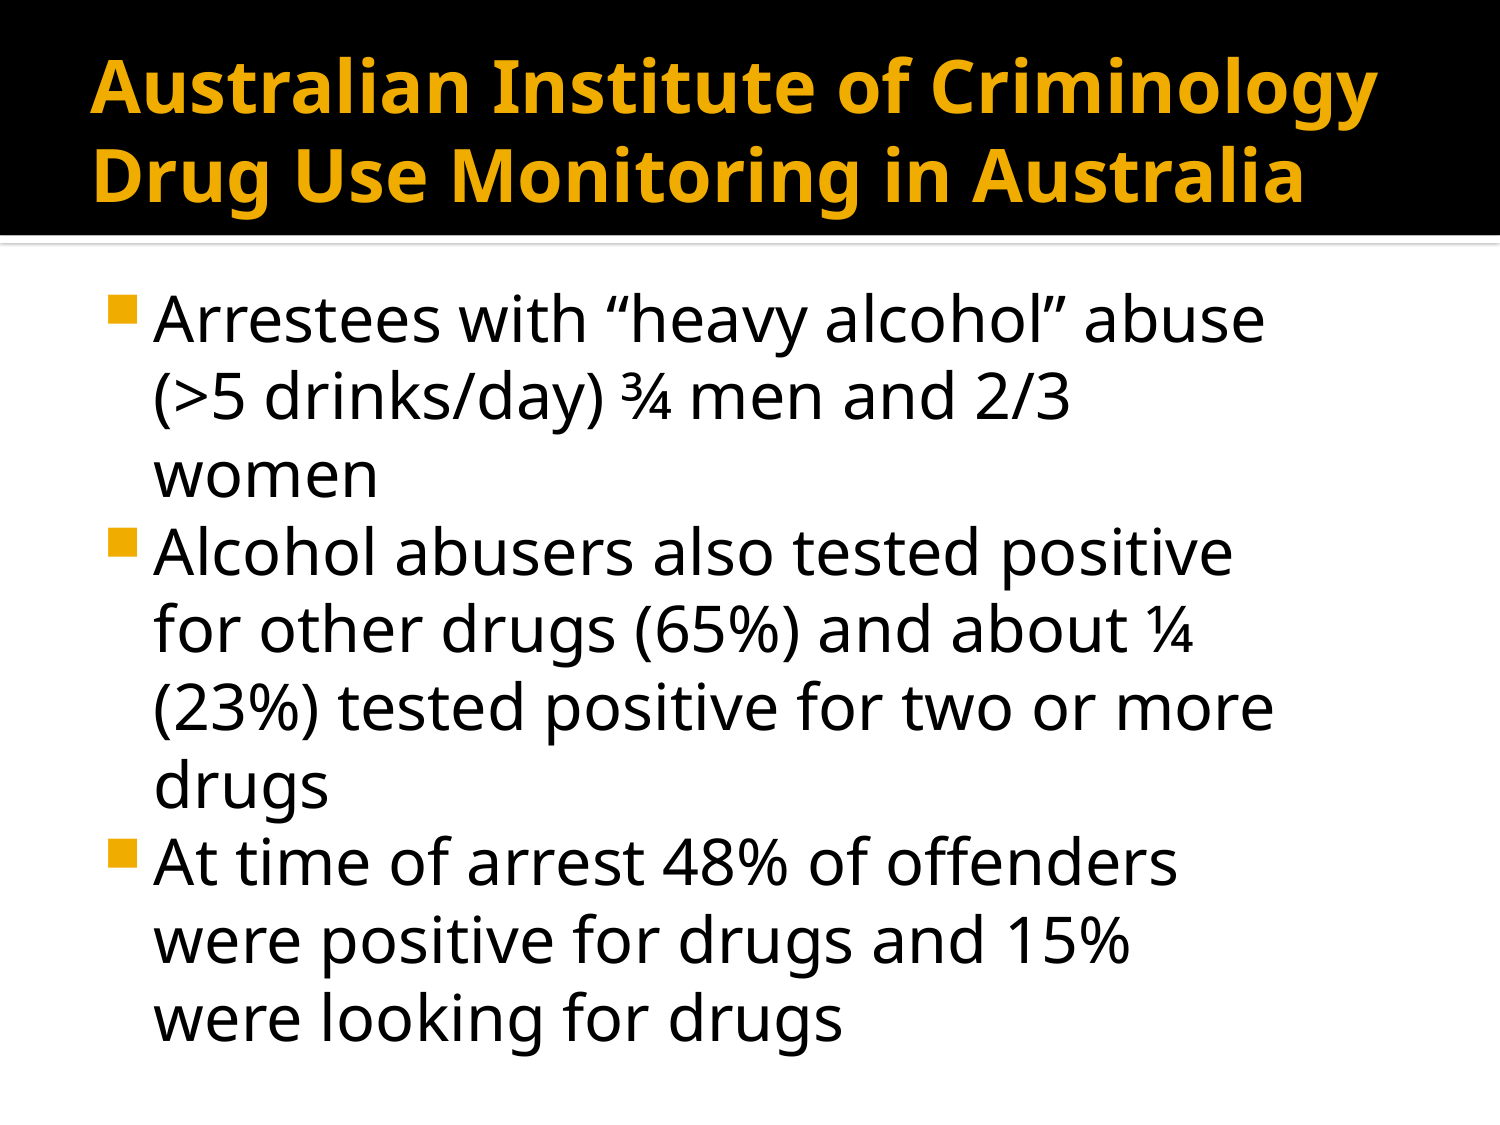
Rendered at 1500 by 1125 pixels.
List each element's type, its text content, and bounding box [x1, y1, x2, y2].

title Australian Institute of Criminology Drug Use Monitoring in Australia [75, 25, 1425, 231]
list Arrestees with “heavy alcohol” abuse (>5 drinks/day) ¾ men and 2/3 women Alcohol abusers also tested positive for other drugs (65%) and about ¼ (23%) tested positive for two or more drugs At time of arrest 48% of offenders were positive for drugs and 15% were looking for drugs [75, 262, 1300, 1062]
